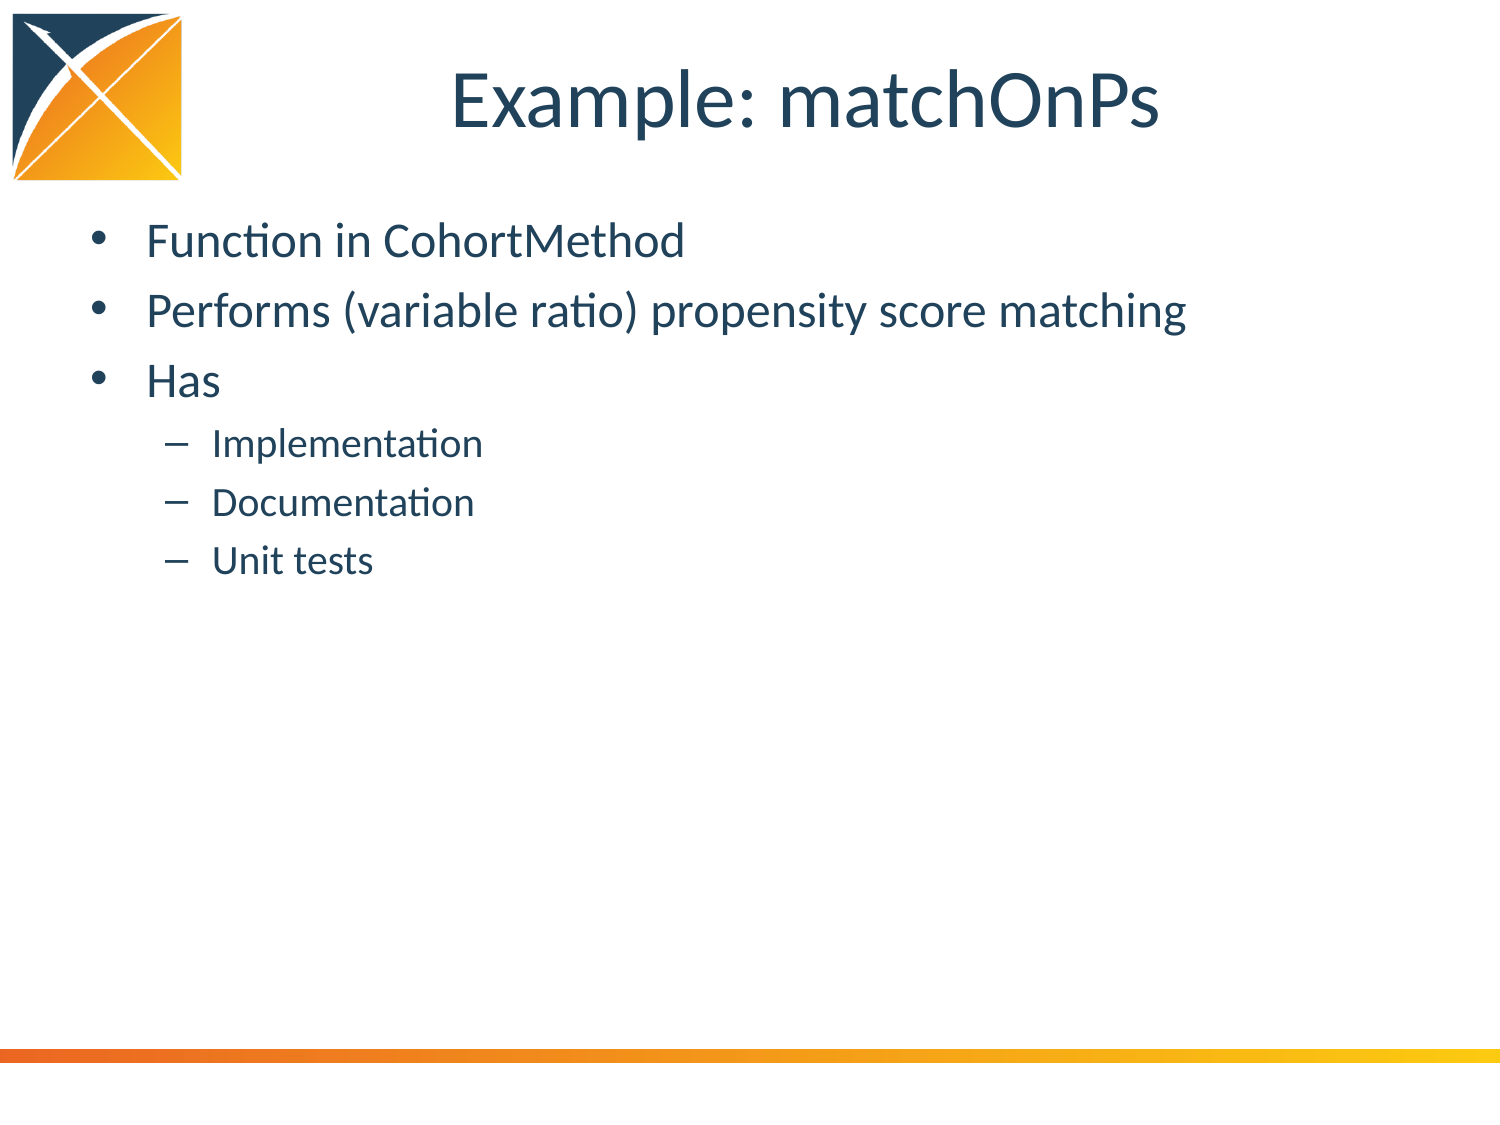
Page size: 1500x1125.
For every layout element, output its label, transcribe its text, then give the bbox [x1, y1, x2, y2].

list Function in CohortMethod Performs (variable ratio) propensity score matching Has Implementation Documentation Unit tests [75, 200, 1425, 1005]
picture [0, 0, 206, 200]
title Example: matchOnPs [187, 24, 1425, 163]
